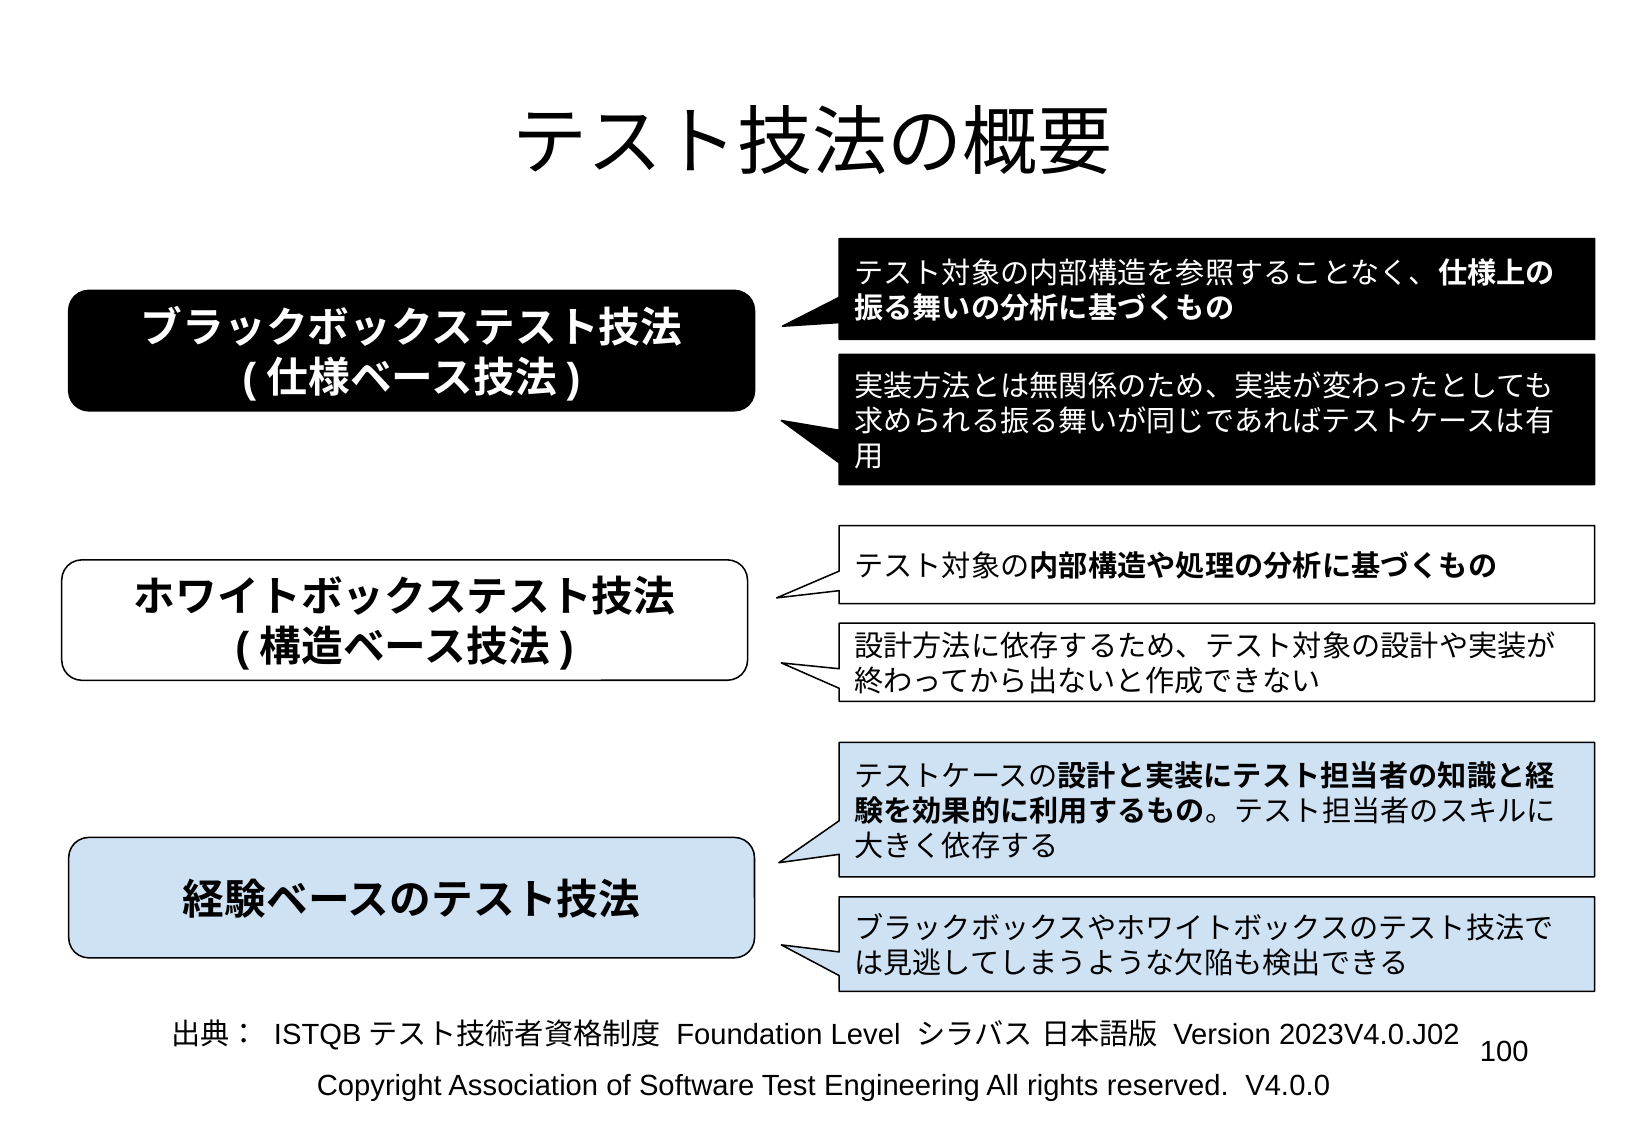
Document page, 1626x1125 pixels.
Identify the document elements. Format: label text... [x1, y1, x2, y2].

text_box テストケースの設計と実装にテスト担当者の知識と経験を効果的に利用するもの。テスト担当者のスキルに大きく依存する [778, 742, 1595, 877]
text_box 経験ベースのテスト技法 [68, 837, 755, 958]
text_box ブラックボックステスト技法 (仕様ベース技法) [68, 290, 755, 411]
text_box テスト対象の内部構造や処理の分析に基づくもの [776, 525, 1595, 604]
slide_number ‹#› [1415, 1058, 1544, 1103]
text_box 出典： ISTQBテスト技術者資格制度 Foundation Level シラバス 日本語版 Version 2023V4.0.J02 [51, 1008, 1580, 1058]
footer Copyright Association of Software Test Engineering All rights reserved. V4.0.0 [233, 1058, 1415, 1103]
text_box 実装方法とは無関係のため、実装が変わったとしても求められる振る舞いが同じであればテストケースは有用 [781, 354, 1595, 485]
title テスト技法の概要 [81, 45, 1544, 233]
text_box ホワイトボックステスト技法 (構造ベース技法) [61, 559, 748, 681]
text_box ブラックボックスやホワイトボックスのテスト技法では見逃してしまうような欠陥も検出できる [781, 896, 1595, 992]
text_box テスト対象の内部構造を参照することなく、仕様上の振る舞いの分析に基づくもの [782, 238, 1595, 340]
text_box 設計方法に依存するため、テスト対象の設計や実装が終わってから出ないと作成できない [781, 623, 1595, 702]
